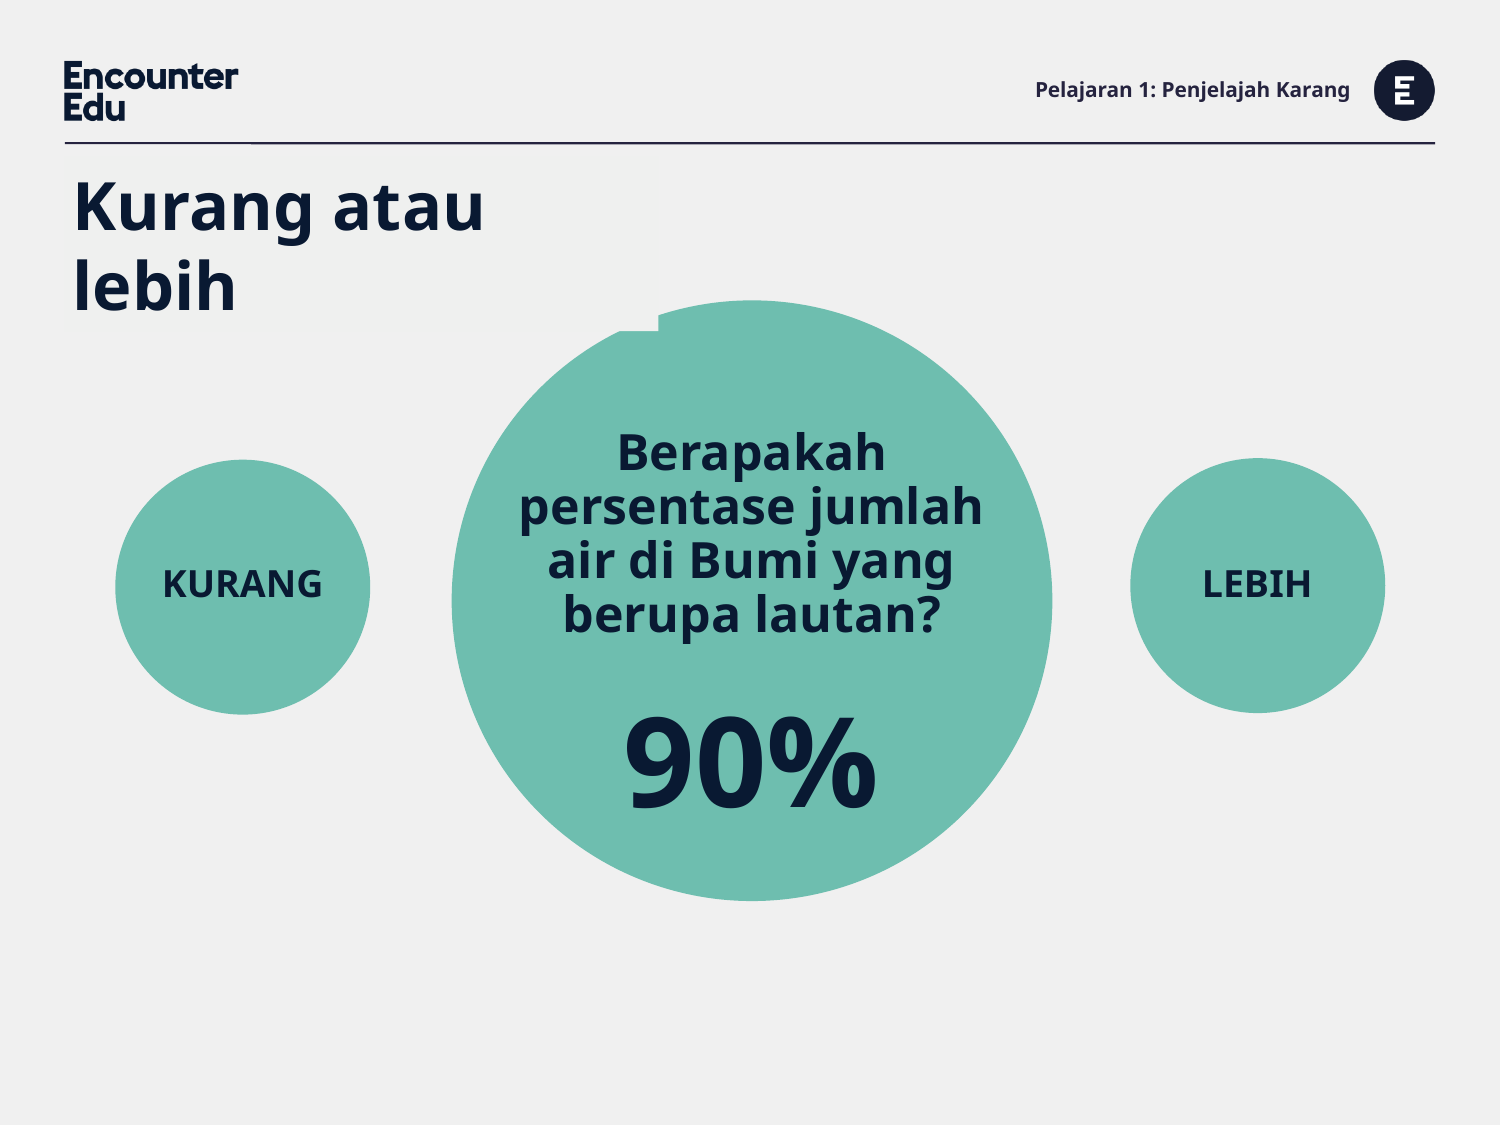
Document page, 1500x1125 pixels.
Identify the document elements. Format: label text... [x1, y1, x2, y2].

text_box Kurang atau lebih [64, 156, 659, 332]
list Berapakah persentase jumlah air di Bumi yang berupa lautan? [482, 419, 1021, 602]
list KURANG [64, 515, 421, 656]
list 90% [482, 691, 1021, 874]
picture [60, 59, 243, 122]
text_box LEBIH [1079, 516, 1435, 655]
title Pelajaran 1: Penjelajah Karang [749, 67, 1359, 114]
picture [1372, 58, 1436, 122]
